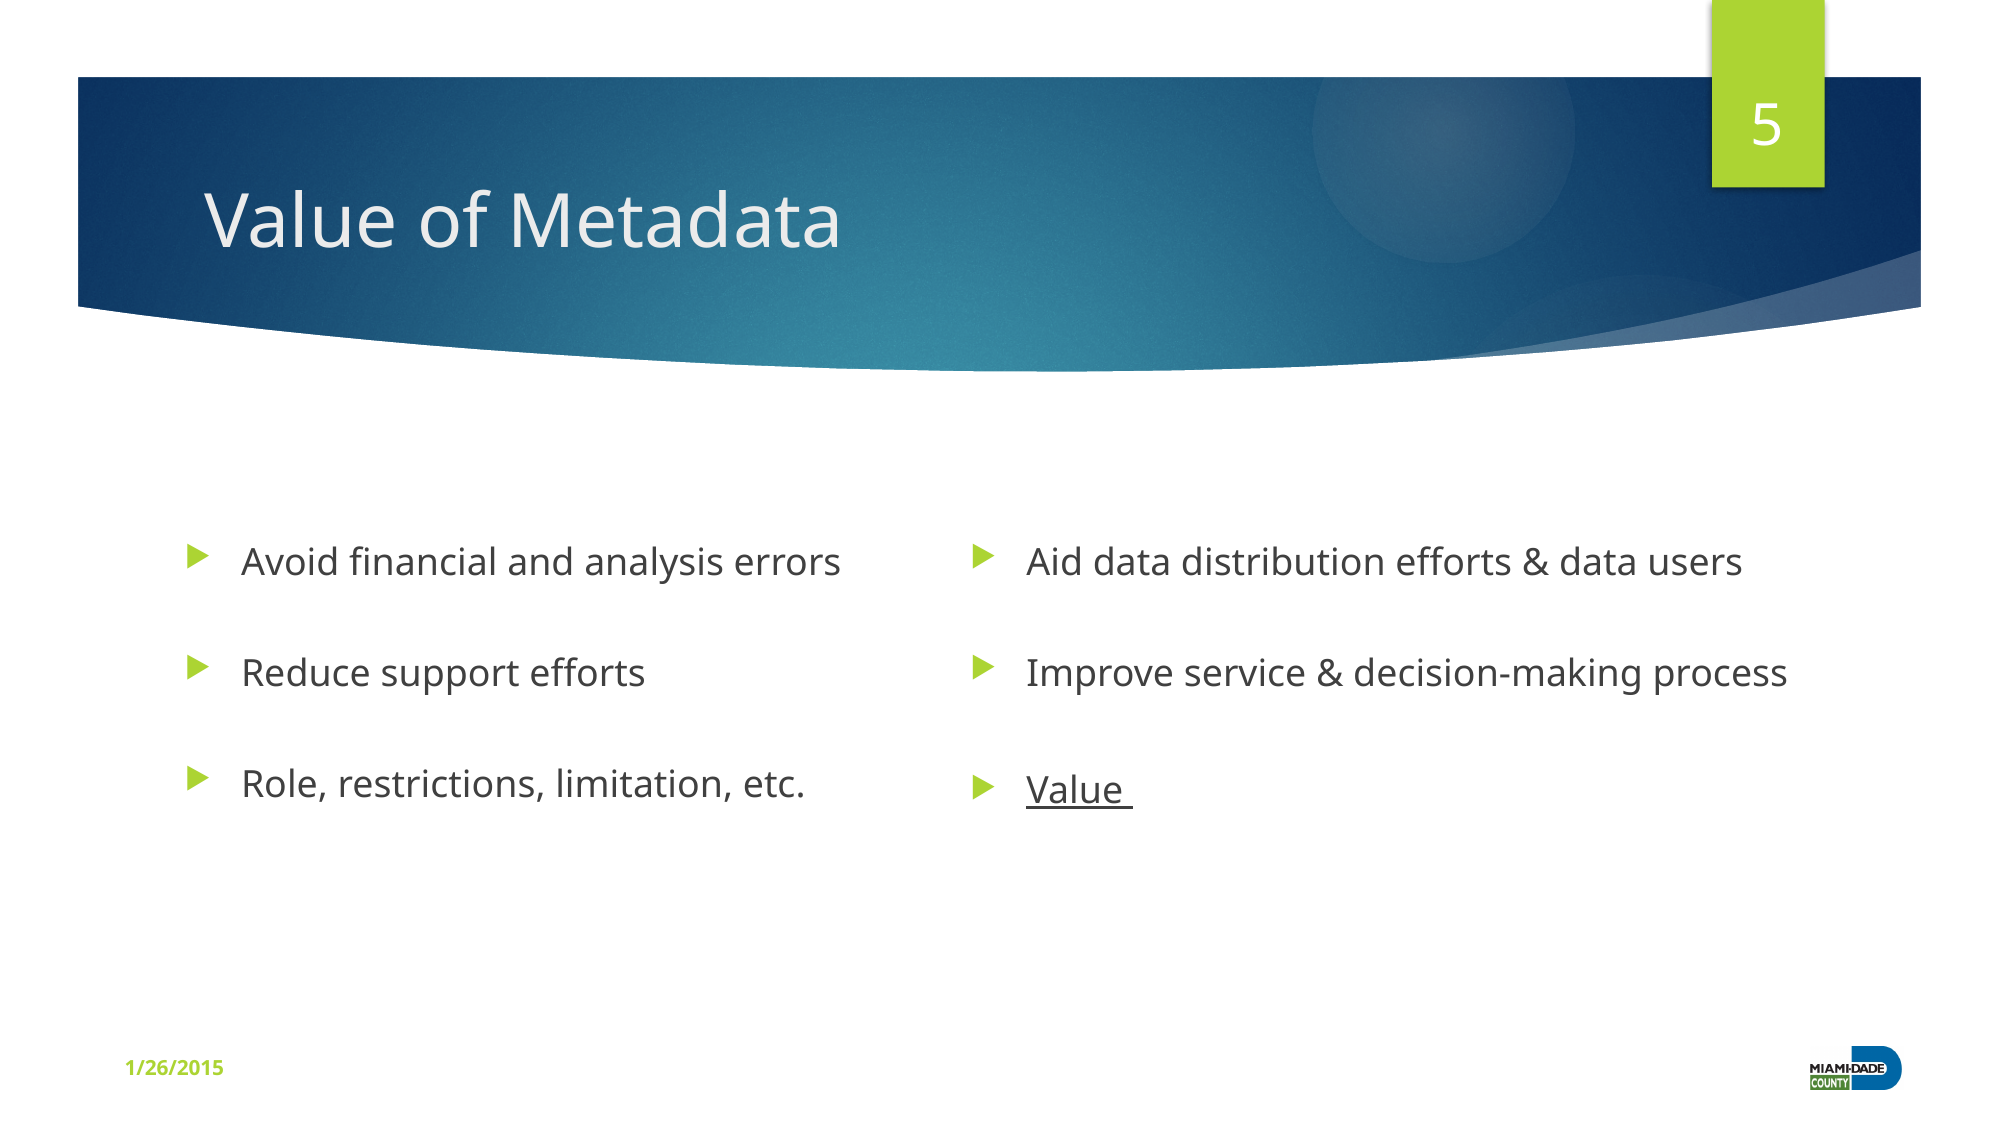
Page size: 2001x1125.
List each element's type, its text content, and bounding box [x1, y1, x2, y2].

picture [1809, 1046, 1904, 1090]
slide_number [76, 1047, 239, 1098]
list Avoid financial and analysis errors Reduce support efforts Role, restrictions, limitation, etc. [169, 485, 909, 895]
title Value of Metadata [189, 159, 1627, 276]
text_box Aid data distribution efforts & data users Improve service & decision-making process Value [955, 485, 1836, 913]
slide_number 5 [1698, 48, 1836, 175]
